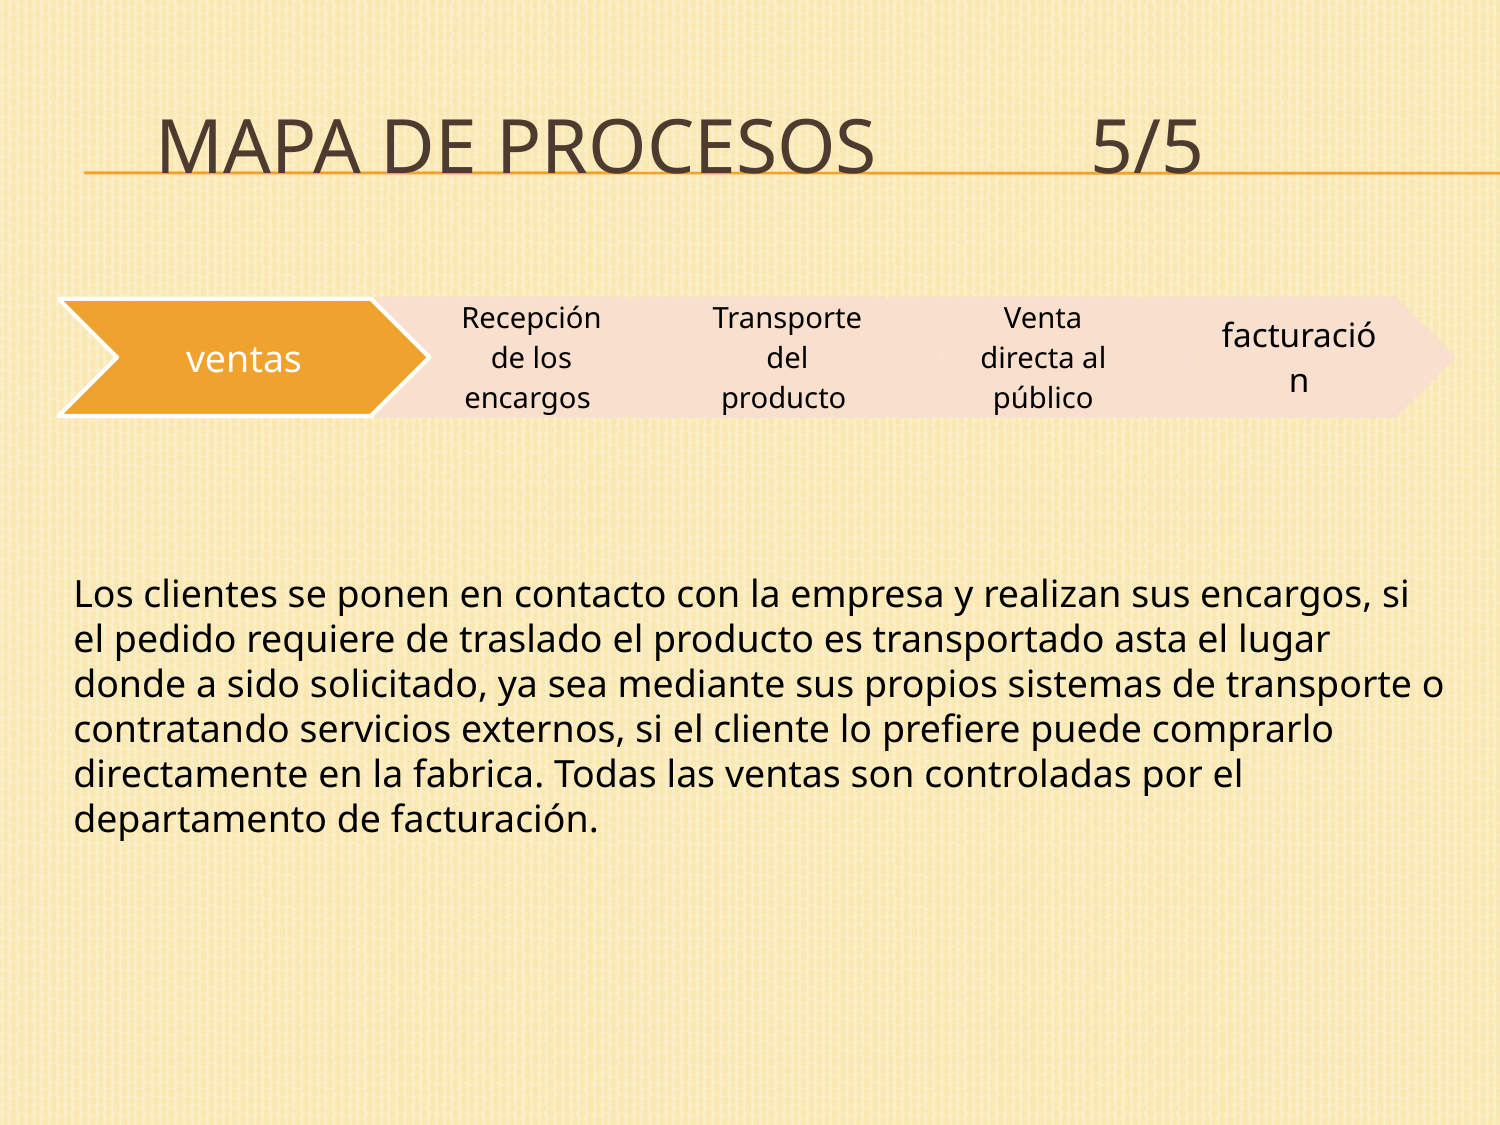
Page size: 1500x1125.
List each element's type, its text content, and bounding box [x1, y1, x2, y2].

title Mapa de procesos 5/5 [49, 75, 1475, 213]
text_box Los clientes se ponen en contacto con la empresa y realizan sus encargos, si el pedido requiere de traslado el producto es transportado asta el lugar donde a sido solicitado, ya sea mediante sus propios sistemas de transporte o contratando servicios externos, si el cliente lo prefiere puede comprarlo directamente en la fabrica. Todas las ventas son controladas por el departamento de facturación. [58, 562, 1465, 848]
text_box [58, 210, 1454, 505]
